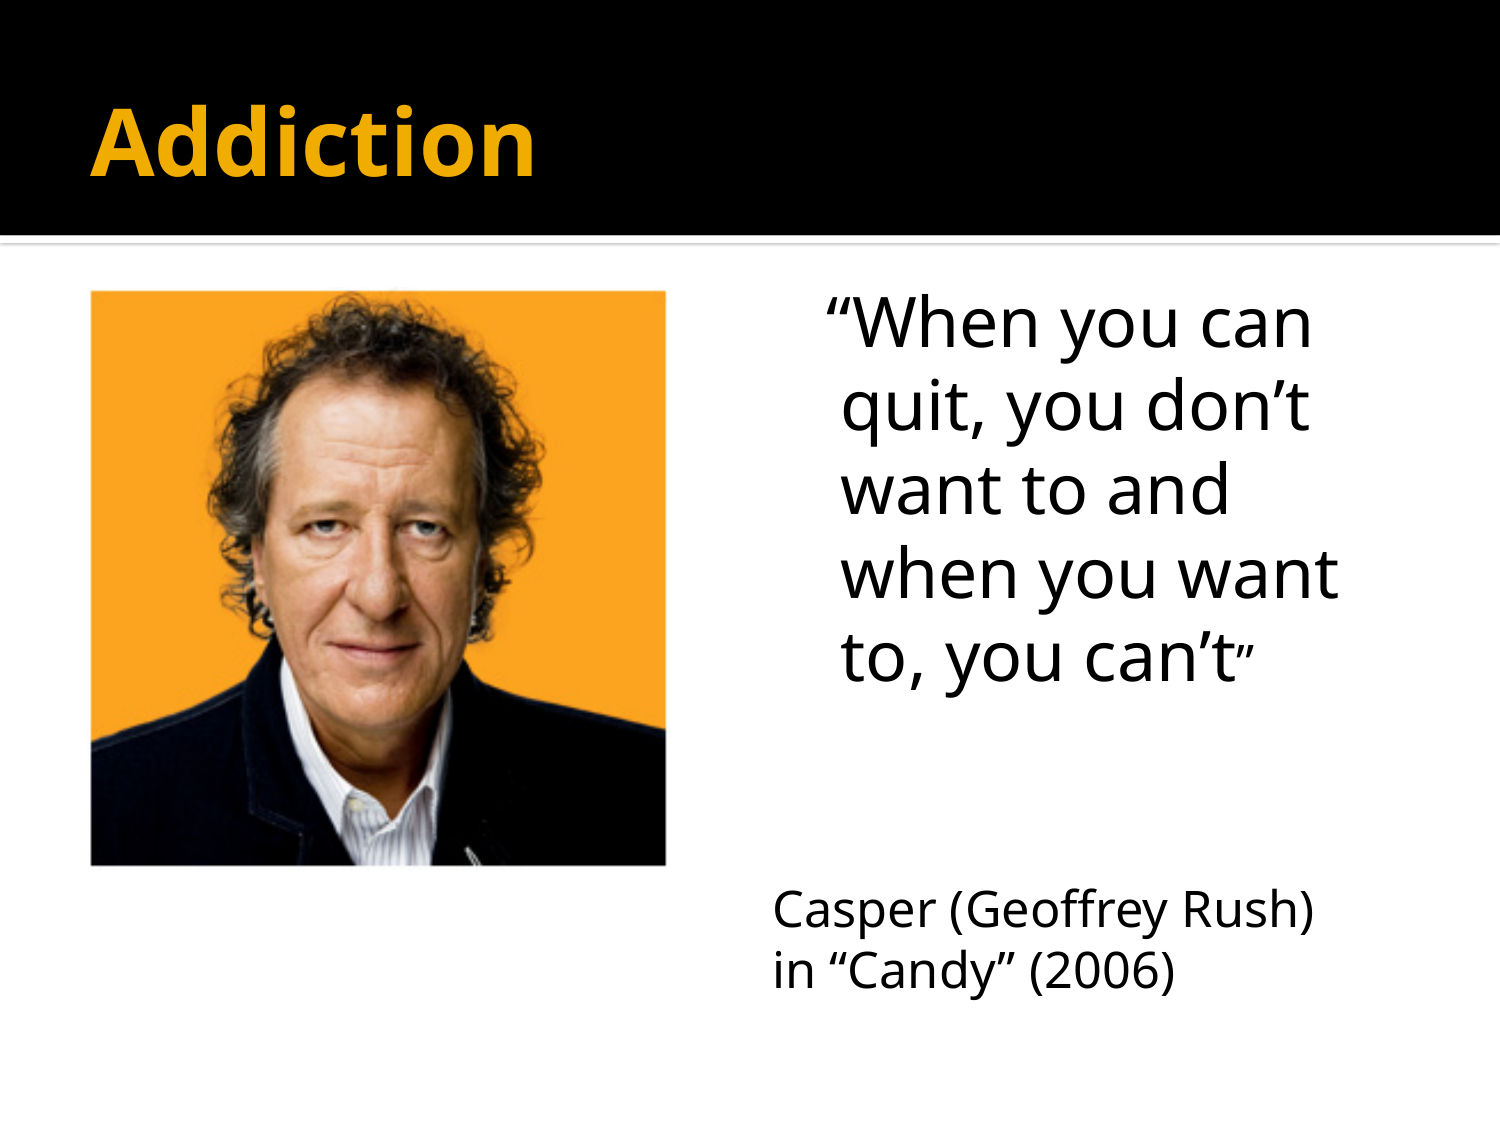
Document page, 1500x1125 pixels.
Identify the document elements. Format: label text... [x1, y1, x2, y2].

title Addiction [75, 45, 1425, 233]
list “When you can quit, you don’t want to and when you want to, you can’t” Casper (Geoffrey Rush) in “Candy” (2006) [763, 262, 1425, 1006]
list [87, 287, 671, 871]
